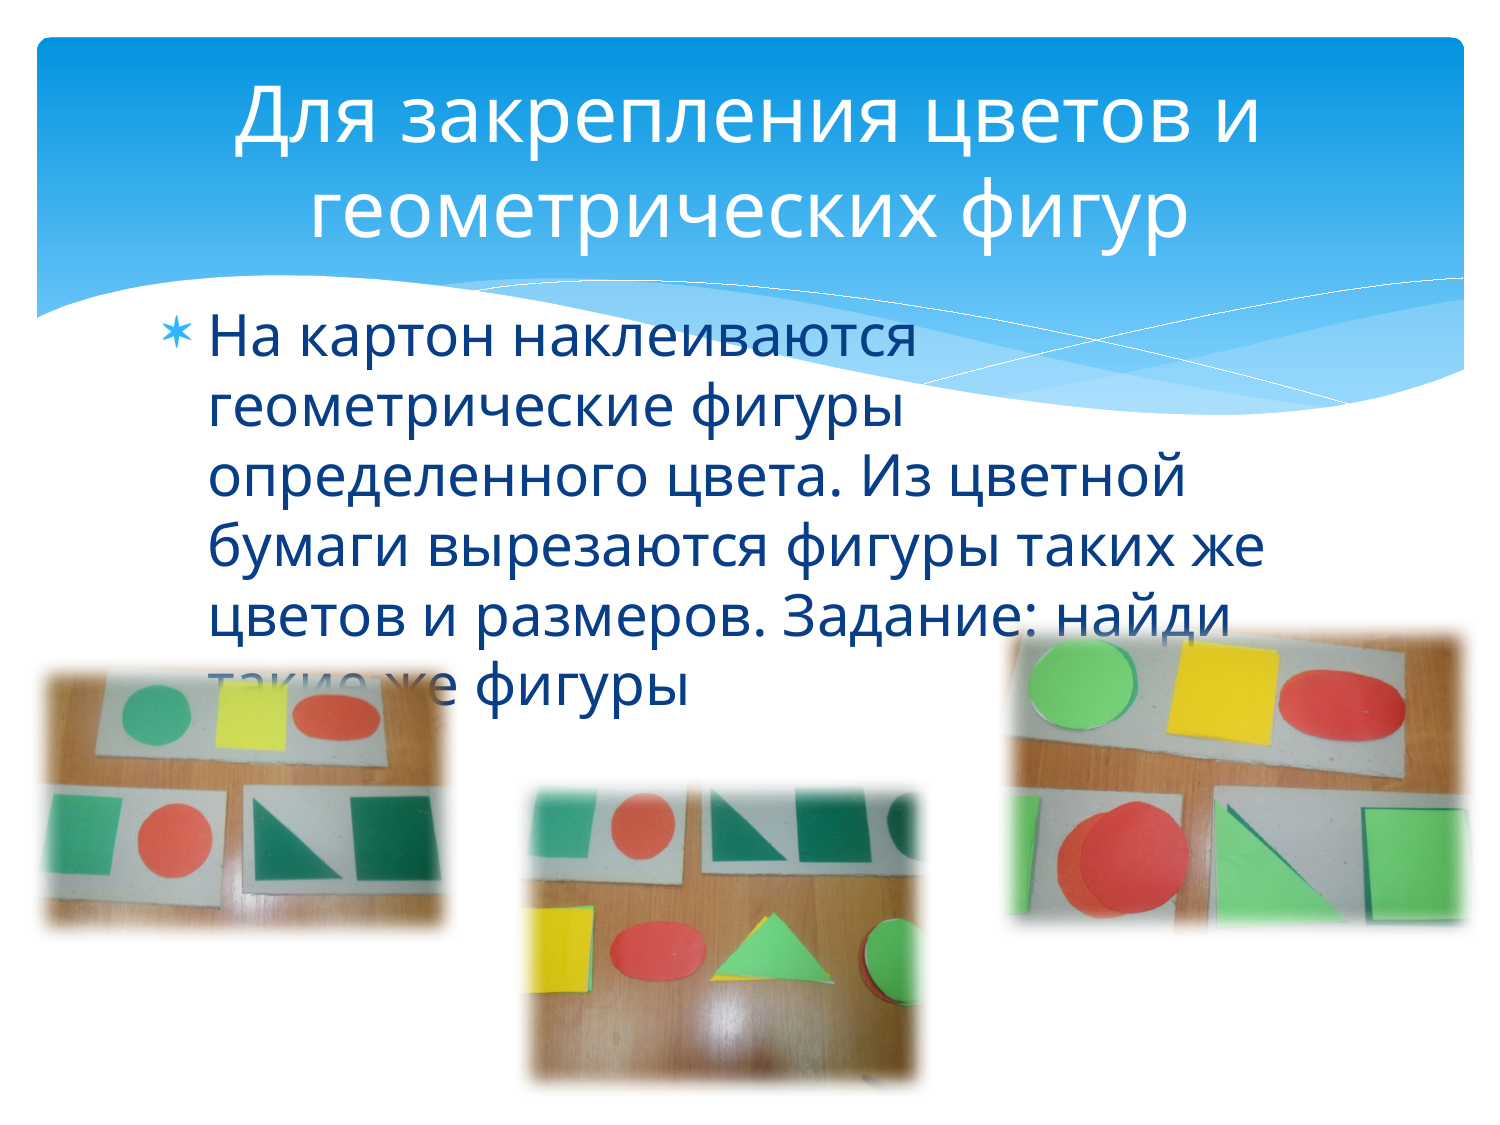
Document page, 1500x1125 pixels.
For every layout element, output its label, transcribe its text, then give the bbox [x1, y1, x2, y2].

title Для закрепления цветов и геометрических фигур [75, 55, 1425, 261]
picture [513, 775, 934, 1099]
list На картон наклеиваются геометрические фигуры определенного цвета. Из цветной бумаги вырезаются фигуры таких же цветов и размеров. Задание: найди такие же фигуры [147, 290, 1363, 857]
picture [995, 617, 1480, 941]
picture [29, 656, 461, 945]
